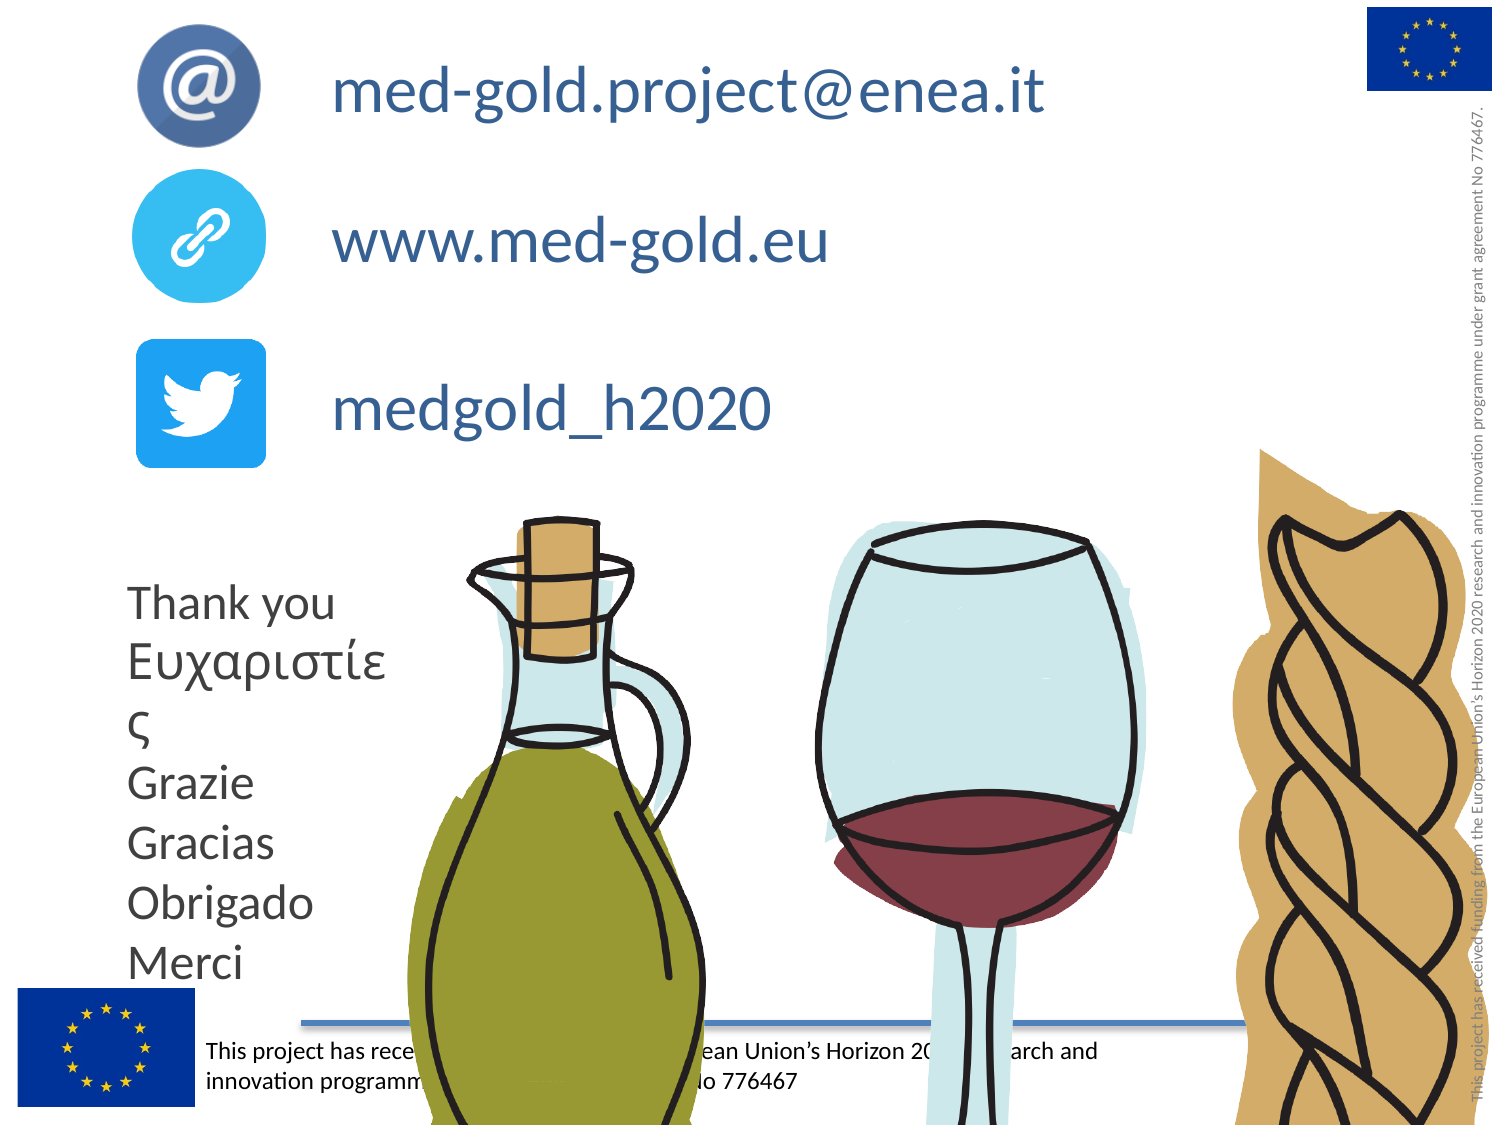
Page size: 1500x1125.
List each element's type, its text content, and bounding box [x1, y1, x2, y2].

picture [407, 515, 706, 1125]
picture [814, 520, 1147, 1125]
text_box www.med-gold.eu [316, 188, 1105, 284]
picture [136, 338, 266, 469]
text_box medgold_h2020 [316, 356, 1105, 451]
picture [17, 988, 195, 1107]
picture [132, 169, 266, 303]
picture [1232, 448, 1489, 1125]
picture [132, 18, 266, 153]
text_box Thank you Eυχαριστίες Grazie Gracias Obrigado Merci [112, 562, 420, 998]
picture [1367, 7, 1492, 91]
text_box med-gold.project@enea.it [316, 38, 1105, 134]
